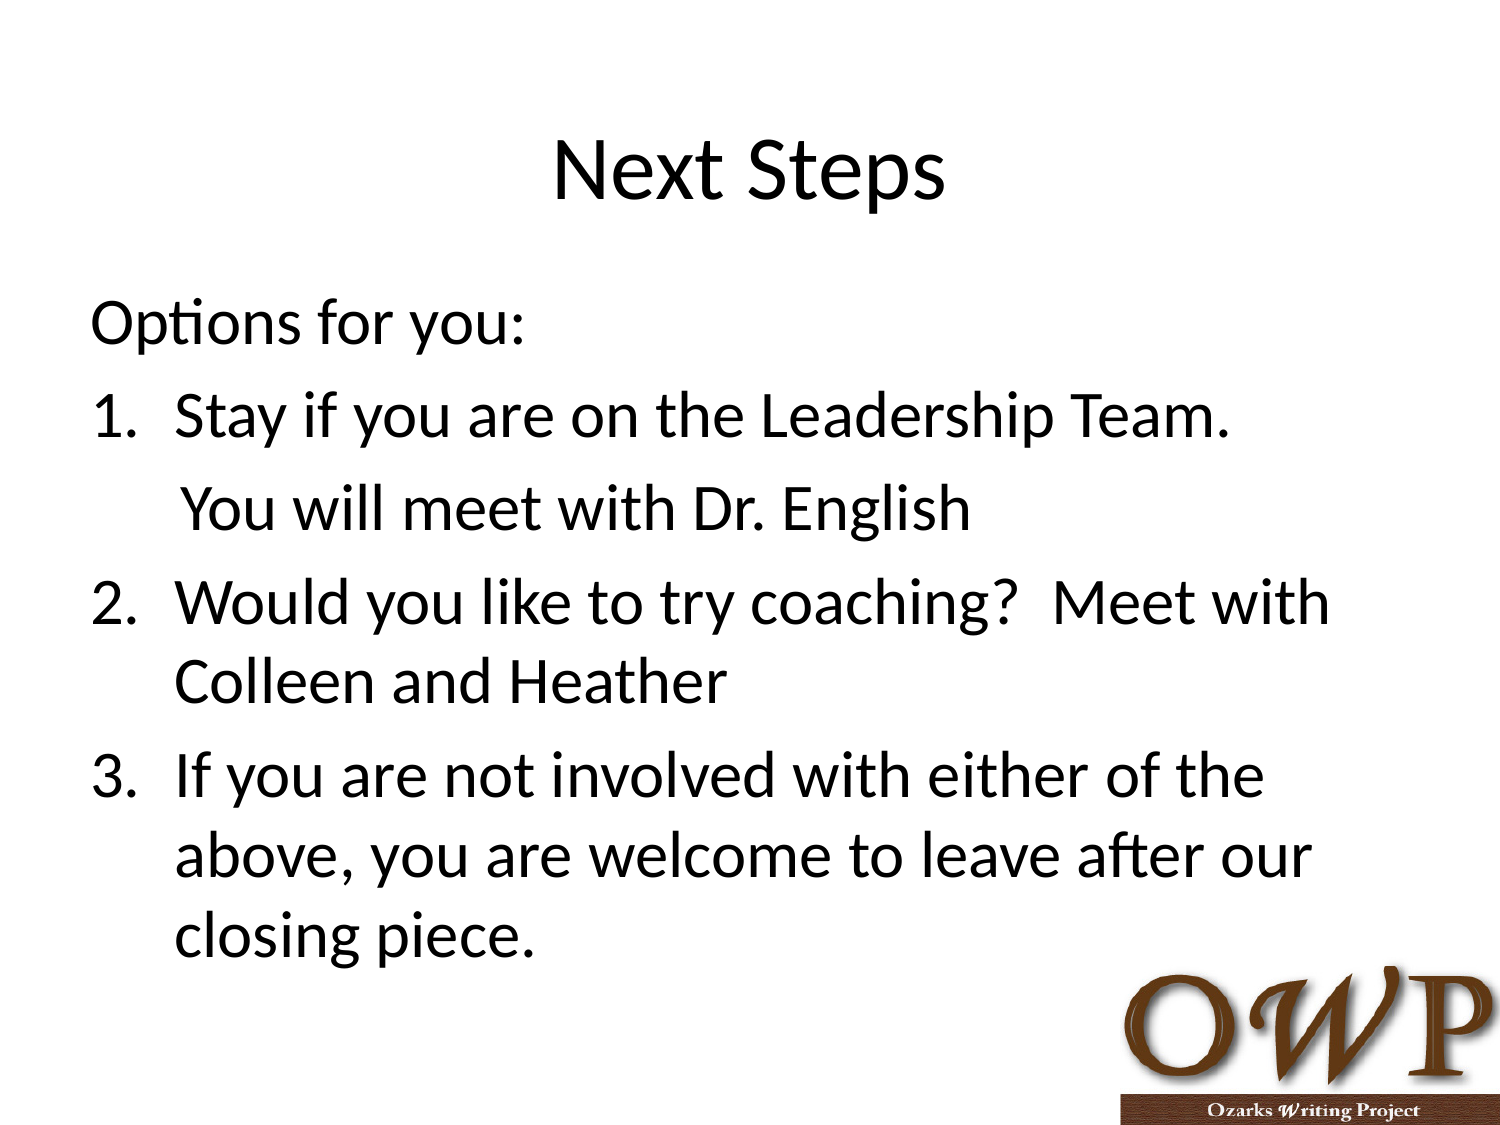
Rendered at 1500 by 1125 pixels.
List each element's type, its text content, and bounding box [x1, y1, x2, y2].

picture [1120, 957, 1500, 1125]
list Options for you: Stay if you are on the Leadership Team. You will meet with Dr. English Would you like to try coaching? Meet with Colleen and Heather If you are not involved with either of the above, you are welcome to leave after our closing piece. [75, 262, 1425, 1078]
title Next Steps [75, 45, 1425, 233]
